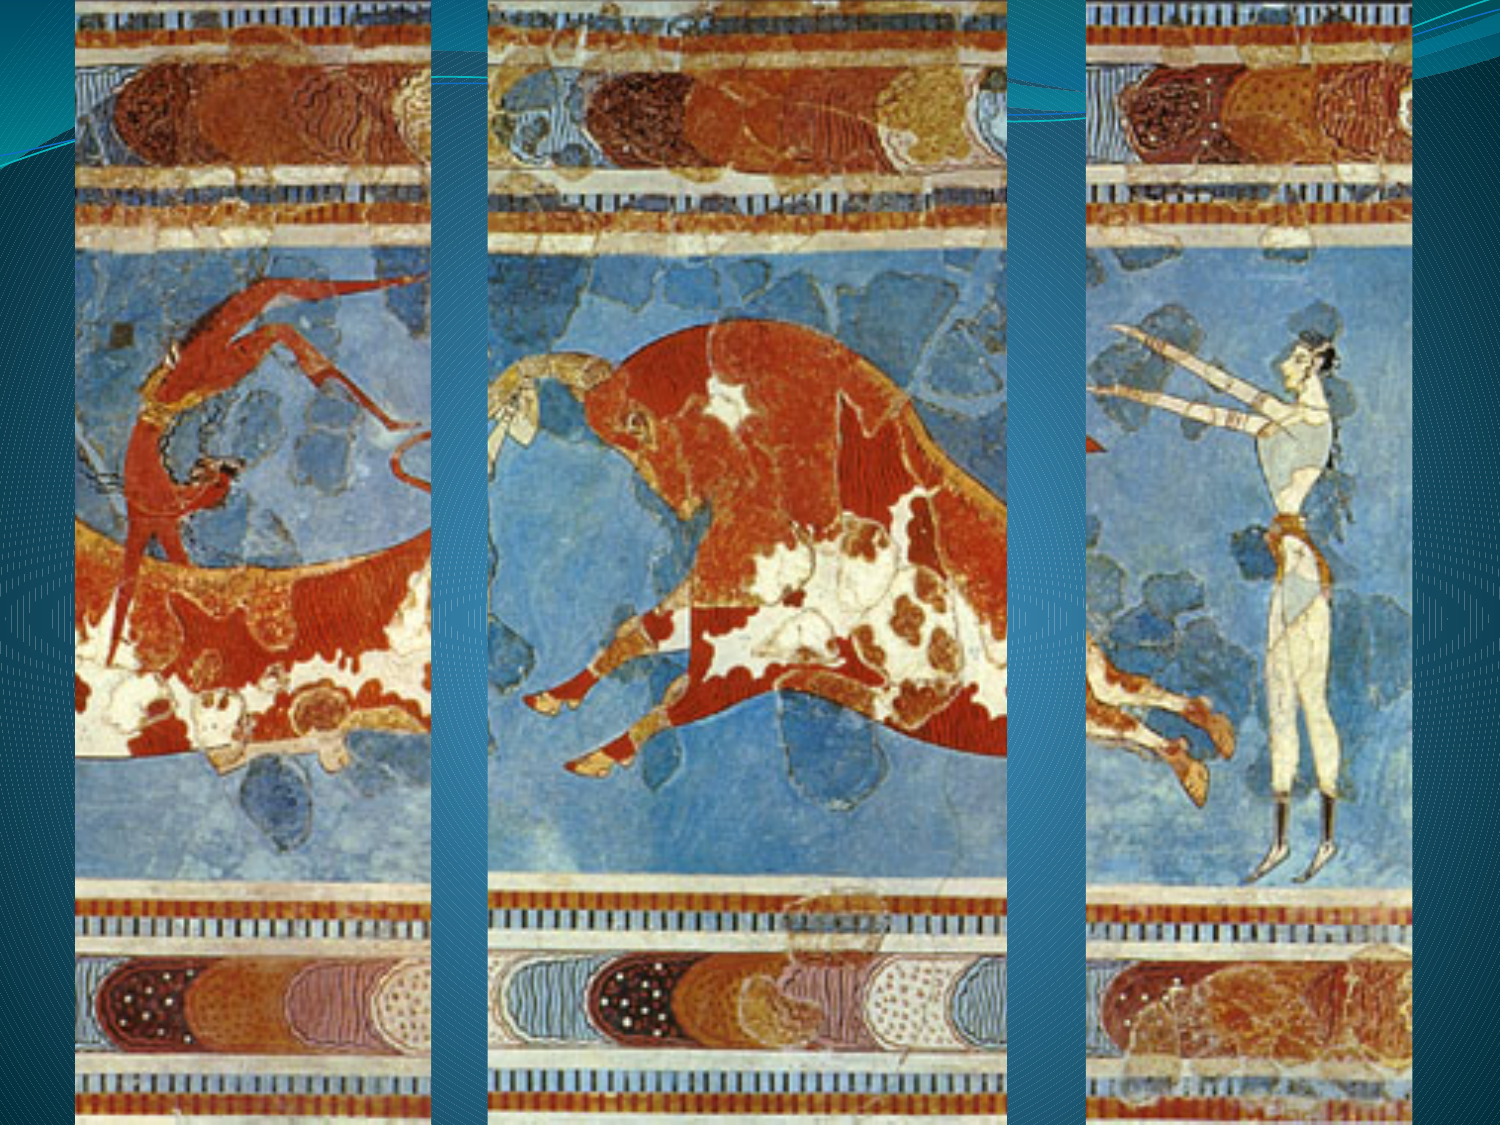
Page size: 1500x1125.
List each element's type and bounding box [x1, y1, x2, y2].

picture [74, 0, 432, 1125]
picture [487, 0, 1008, 1125]
picture [1085, 0, 1413, 1125]
